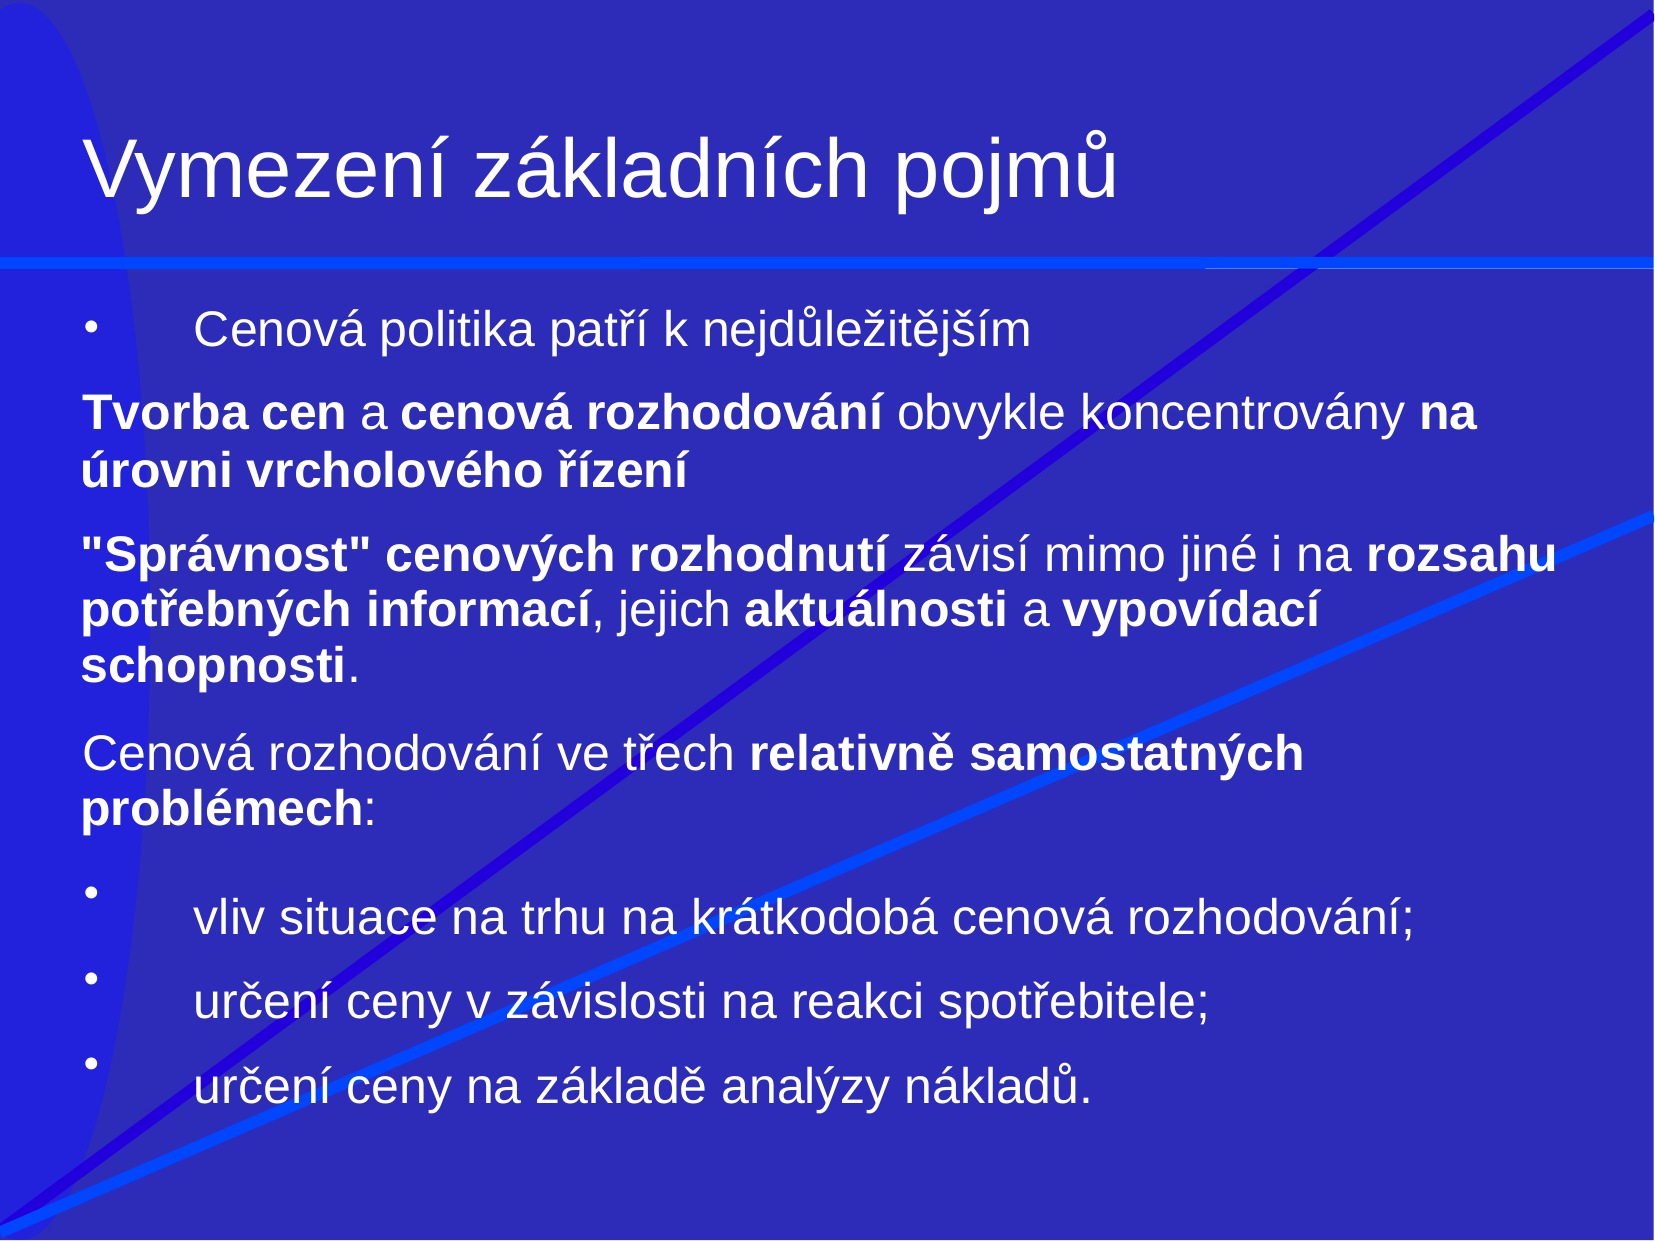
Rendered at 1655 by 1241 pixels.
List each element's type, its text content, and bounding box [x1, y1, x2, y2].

text_box Cenová politika patří k nejdůležitějším Tvorba cen a cenová rozhodování obvykle koncentrovány na úrovni vrcholového řízení "Správnost" cenových rozhodnutí závisí mimo jiné i na rozsahu potřebných informací, jejich aktuálnosti a vypovídací schopnosti. Cenová rozhodování ve třech relativně samostatných problémech: [80, 296, 1563, 836]
text_box vliv situace na trhu na krátkodobá cenová rozhodování; určení ceny v závislosti na reakci spotřebitele; určení ceny na základě analýzy nákladů. [191, 859, 1420, 1114]
text_box • • • [80, 860, 103, 1091]
title Vymezení základních pojmů [80, 67, 1574, 321]
